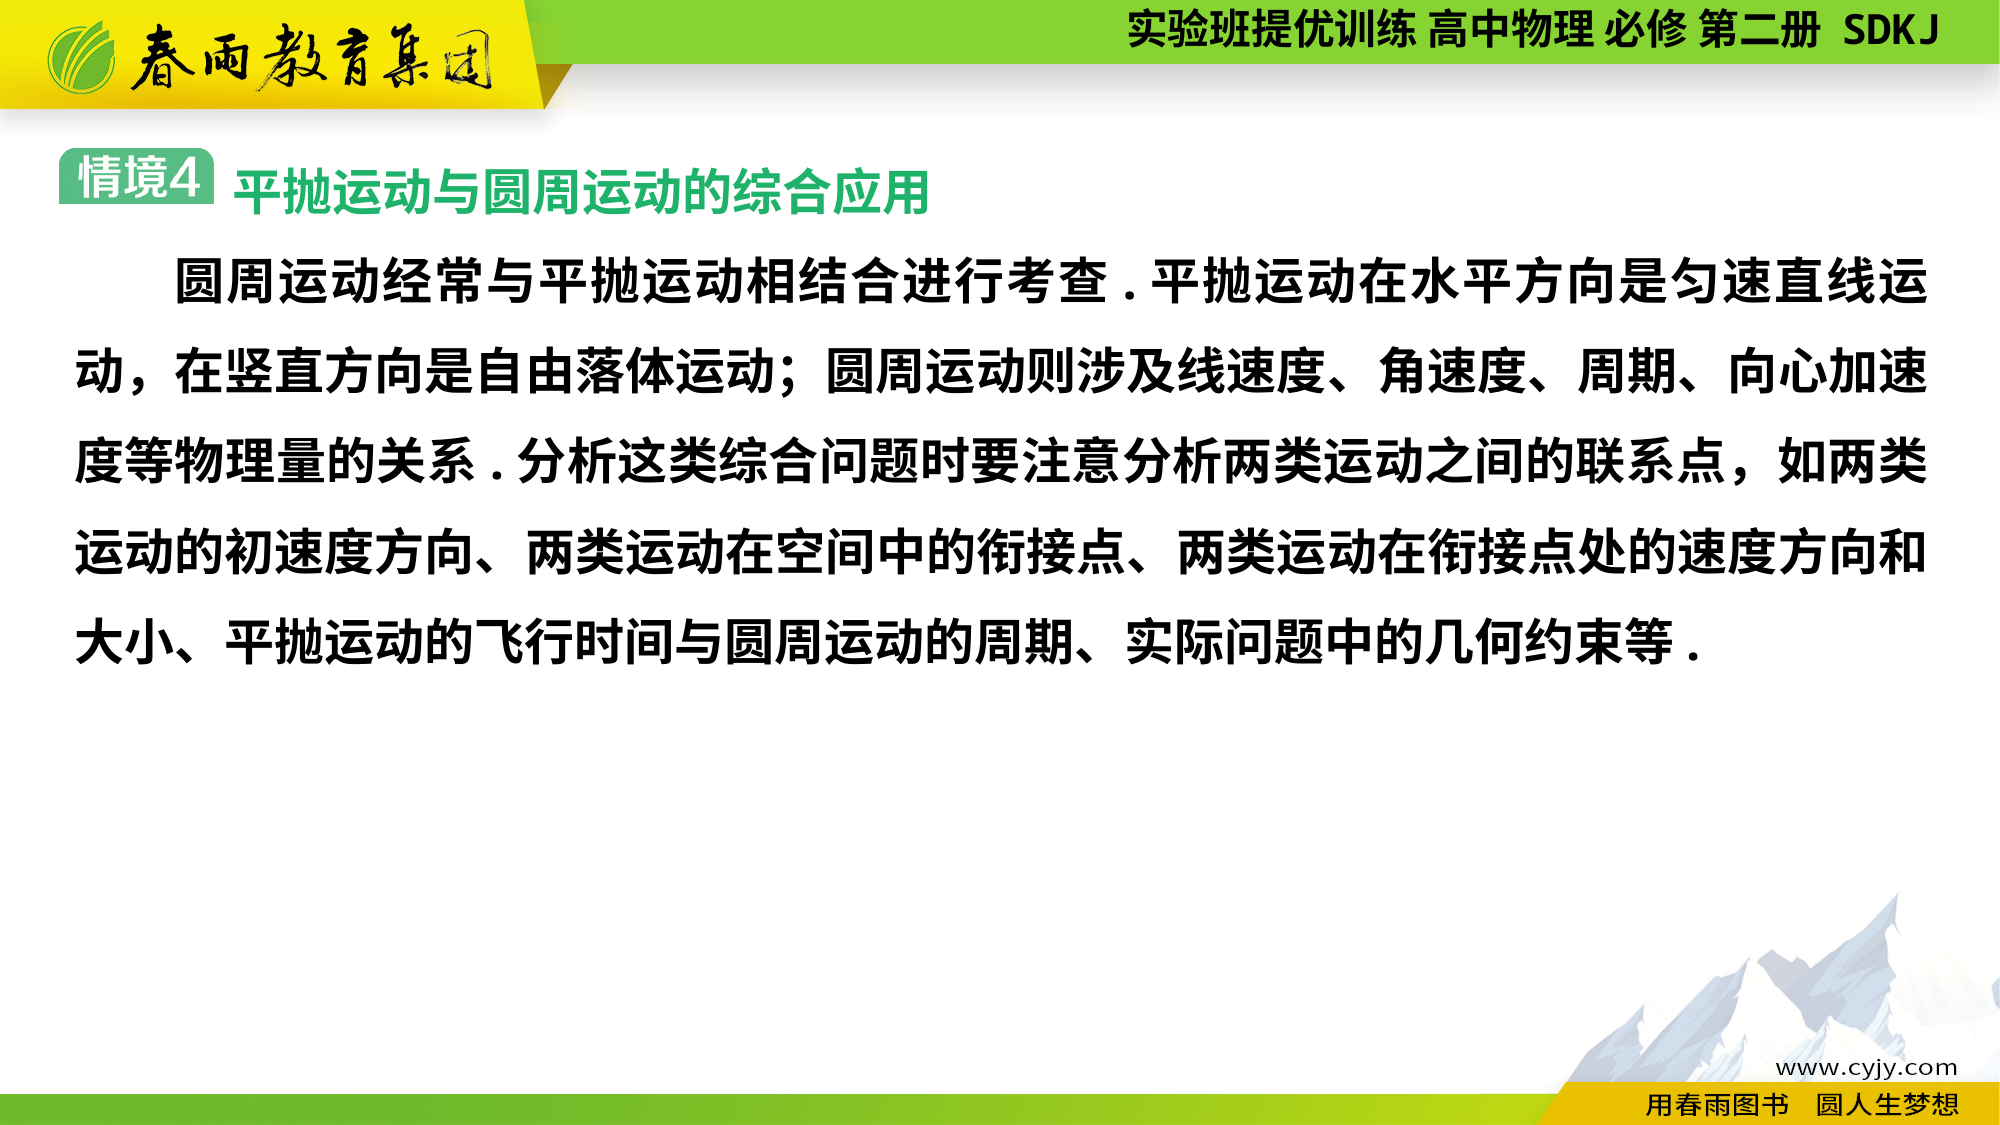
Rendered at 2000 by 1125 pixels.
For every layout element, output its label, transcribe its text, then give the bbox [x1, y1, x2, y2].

list 平抛运动与圆周运动的综合应用 圆周运动经常与平抛运动相结合进行考查.平抛运动在水平方向是匀速直线运动，在竖直方向是自由落体运动；圆周运动则涉及线速度、角速度、周期、向心加速度等物理量的关系.分析这类综合问题时要注意分析两类运动之间的联系点，如两类运动的初速度方向、两类运动在空间中的衔接点、两类运动在衔接点处的速度方向和大小、平抛运动的飞行时间与圆周运动的周期、实际问题中的几何约束等. [59, 122, 1944, 672]
picture [0, 0, 2000, 1125]
